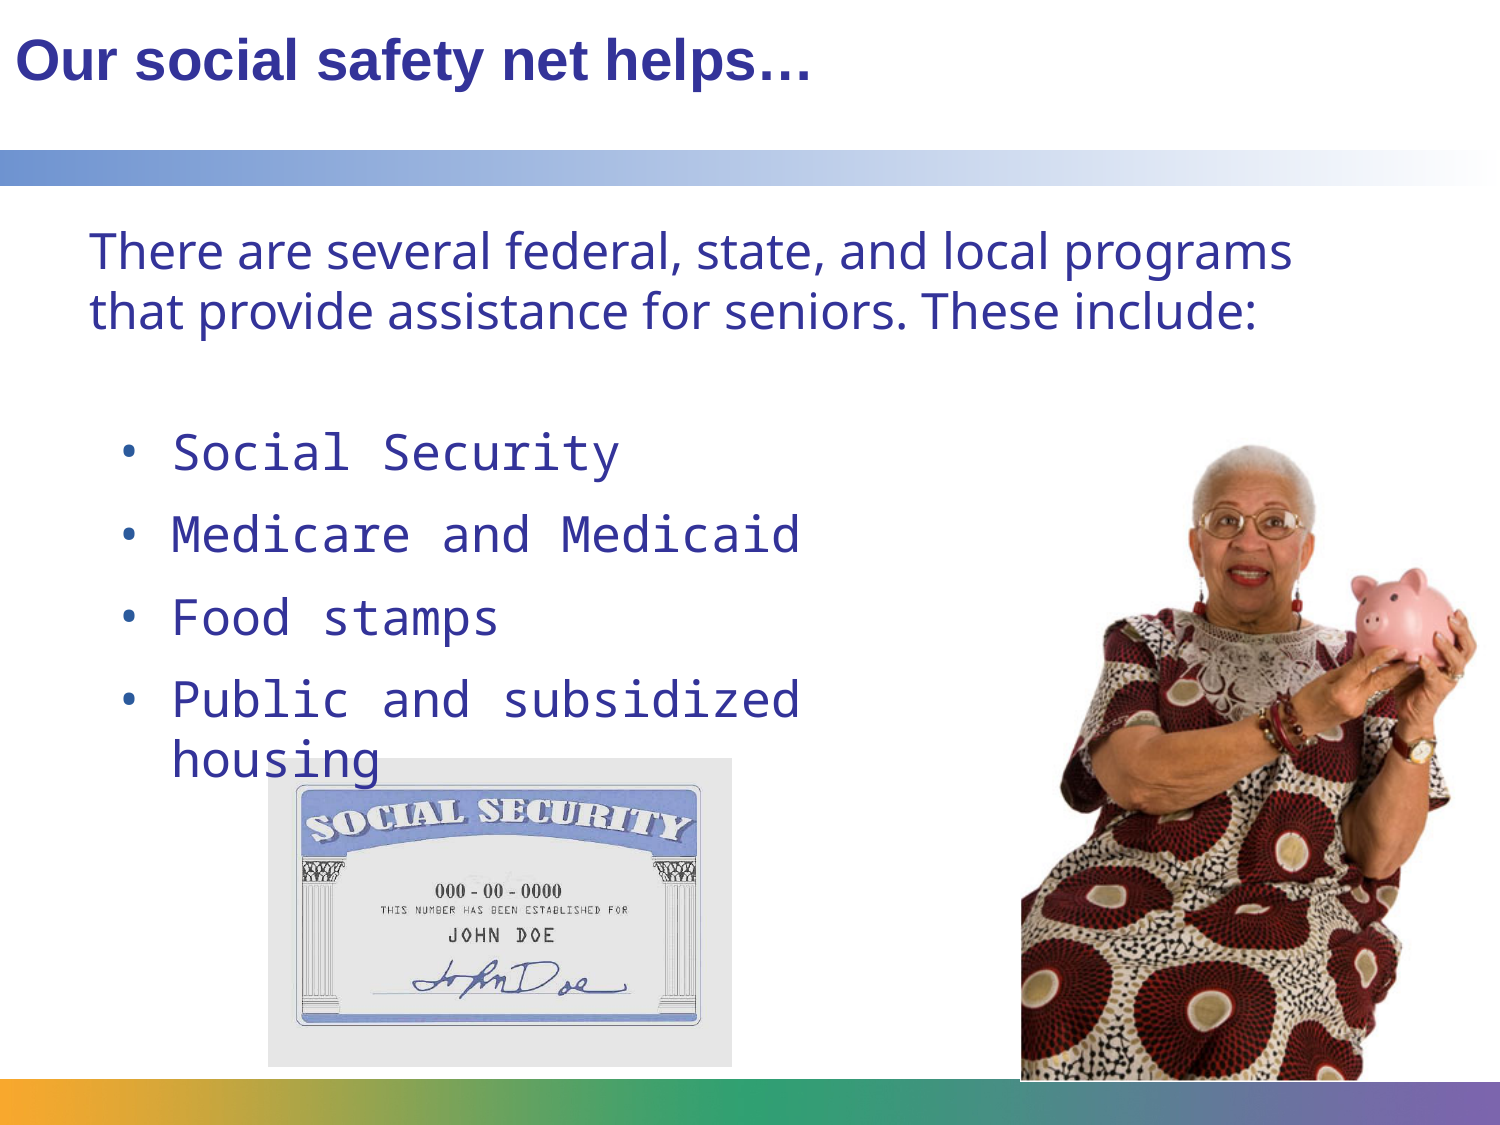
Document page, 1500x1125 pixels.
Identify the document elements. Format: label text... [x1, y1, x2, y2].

picture [268, 758, 732, 1068]
text_box There are several federal, state, and local programs that provide assistance for seniors. These include: [75, 212, 1388, 348]
title Our social safety net helps… [0, 0, 1500, 115]
text_box Social Security Medicare and Medicaid Food stamps Public and subsidized housing [99, 412, 975, 851]
picture [0, 362, 1500, 1125]
